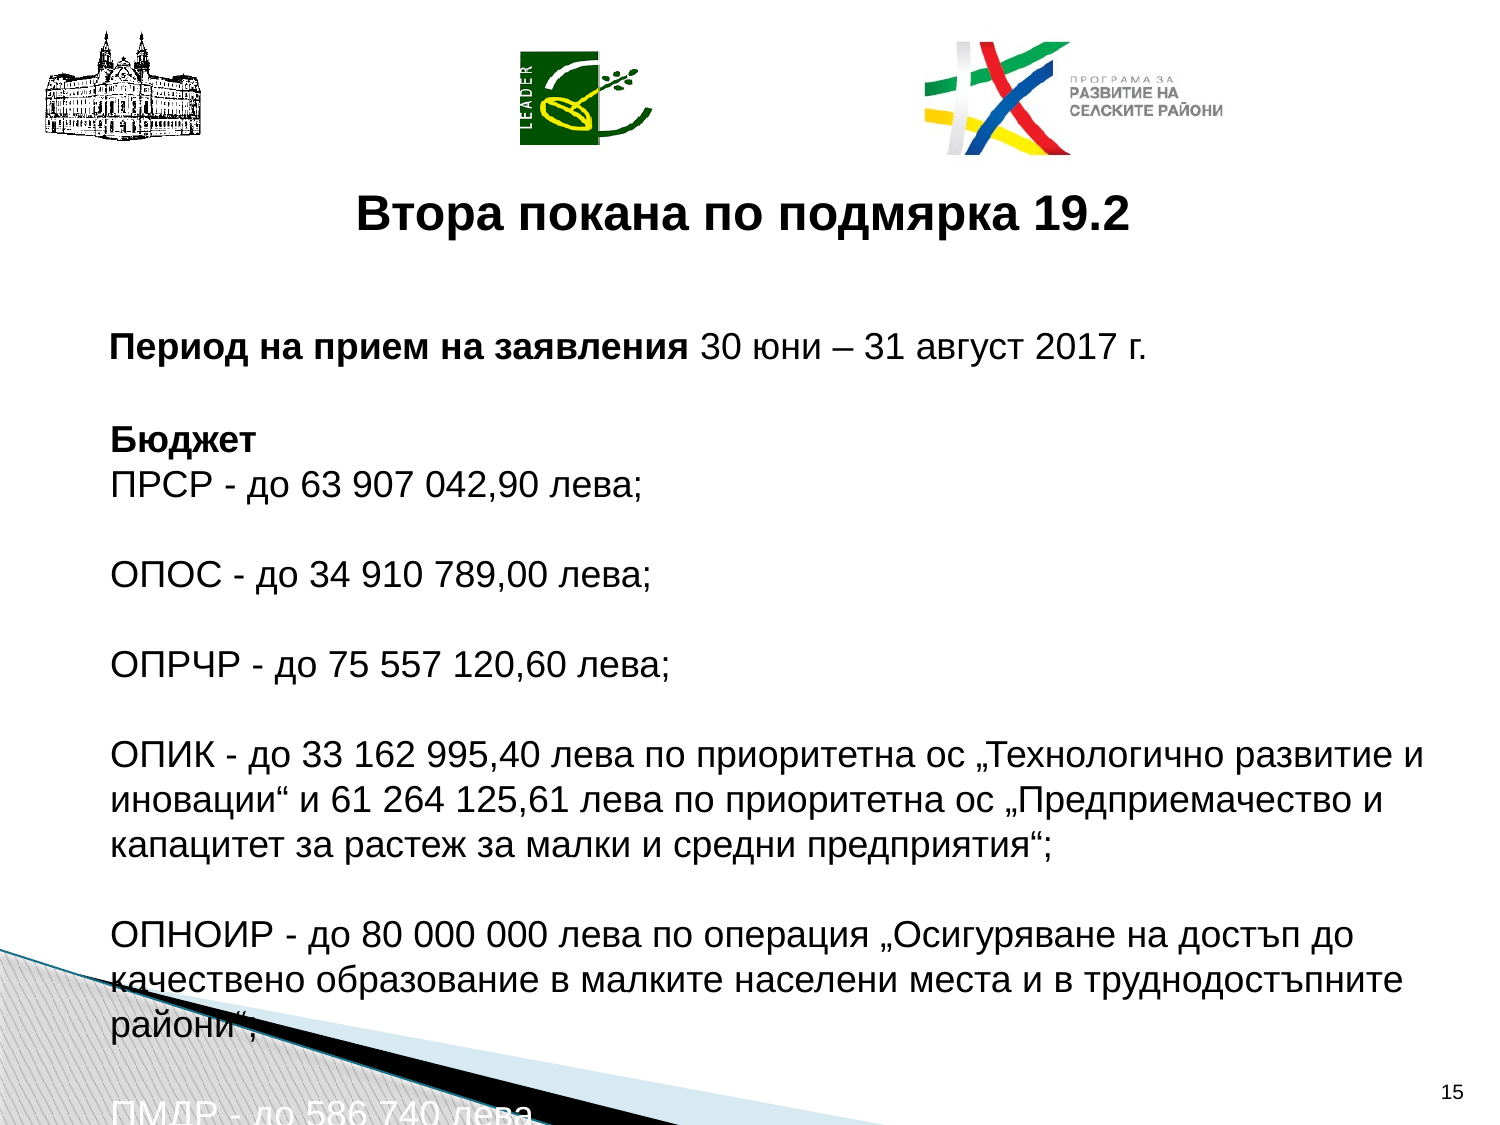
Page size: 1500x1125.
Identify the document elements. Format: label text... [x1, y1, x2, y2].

text_box Втора покана по подмярка 19.2 [41, 172, 1459, 248]
picture [520, 50, 656, 145]
slide_number 15 [1451, 1051, 1479, 1112]
text_box Период на прием на заявления 30 юни – 31 август 2017 г. [94, 314, 1174, 375]
picture [909, 27, 1235, 167]
picture [40, 27, 207, 144]
text_box Бюджет ПРСР - до 63 907 042,90 лева; ОПОС - до 34 910 789,00 лева; ОПРЧР - до 75 557 120,60 лева; ОПИК - до 33 162 995,40 лева по приоритетна ос „Технологично развитие и иновации“ и 61 264 125,61 лева по приоритетна ос „Предприемачество и капацитет за растеж за малки и средни предприятия“; ОПНОИР - до 80 000 000 лева по операция „Осигуряване на достъп до качествено образование в малките населени места и в труднодостъпните райони“; ПМДР - до 586 740 лева. [95, 407, 1451, 1125]
